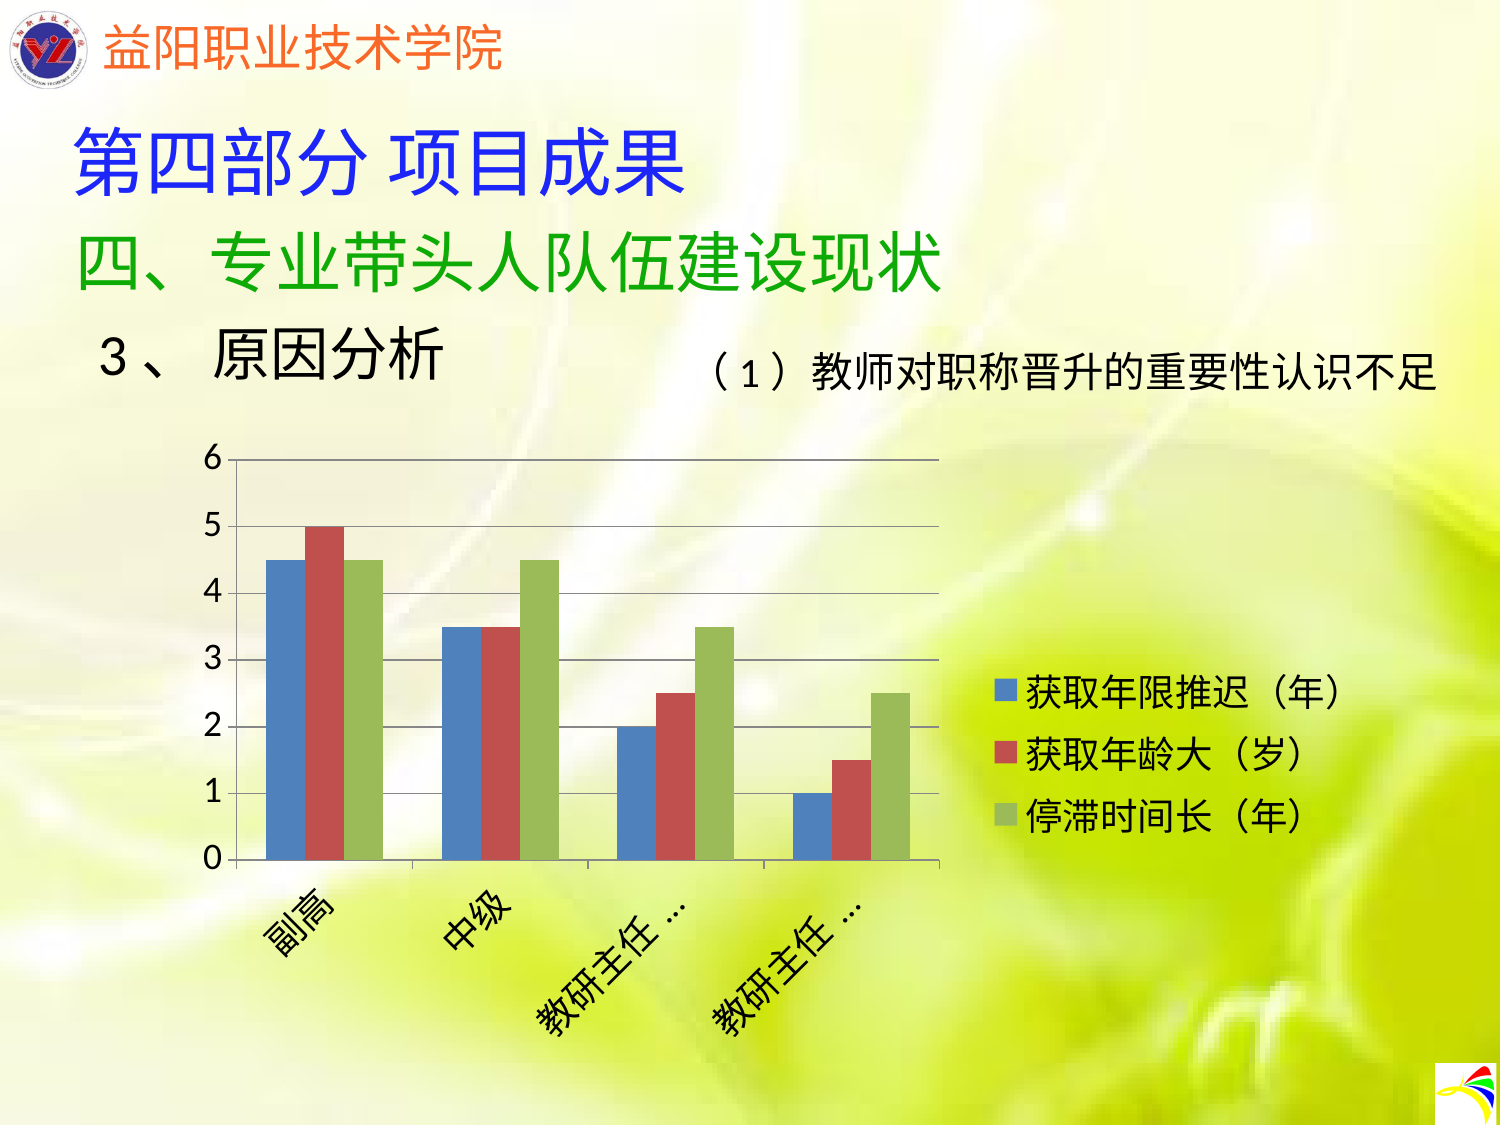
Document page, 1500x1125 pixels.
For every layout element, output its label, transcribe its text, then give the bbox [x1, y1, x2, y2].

text_box 3、 原因分析 [83, 309, 493, 395]
text_box 第四部分 项目成果 [13, 113, 744, 208]
chart [159, 420, 1389, 1084]
picture [0, 0, 1500, 1125]
text_box （1）教师对职称晋升的重要性认识不足 [672, 313, 1453, 404]
text_box 四、专业带头人队伍建设现状 [60, 213, 959, 309]
